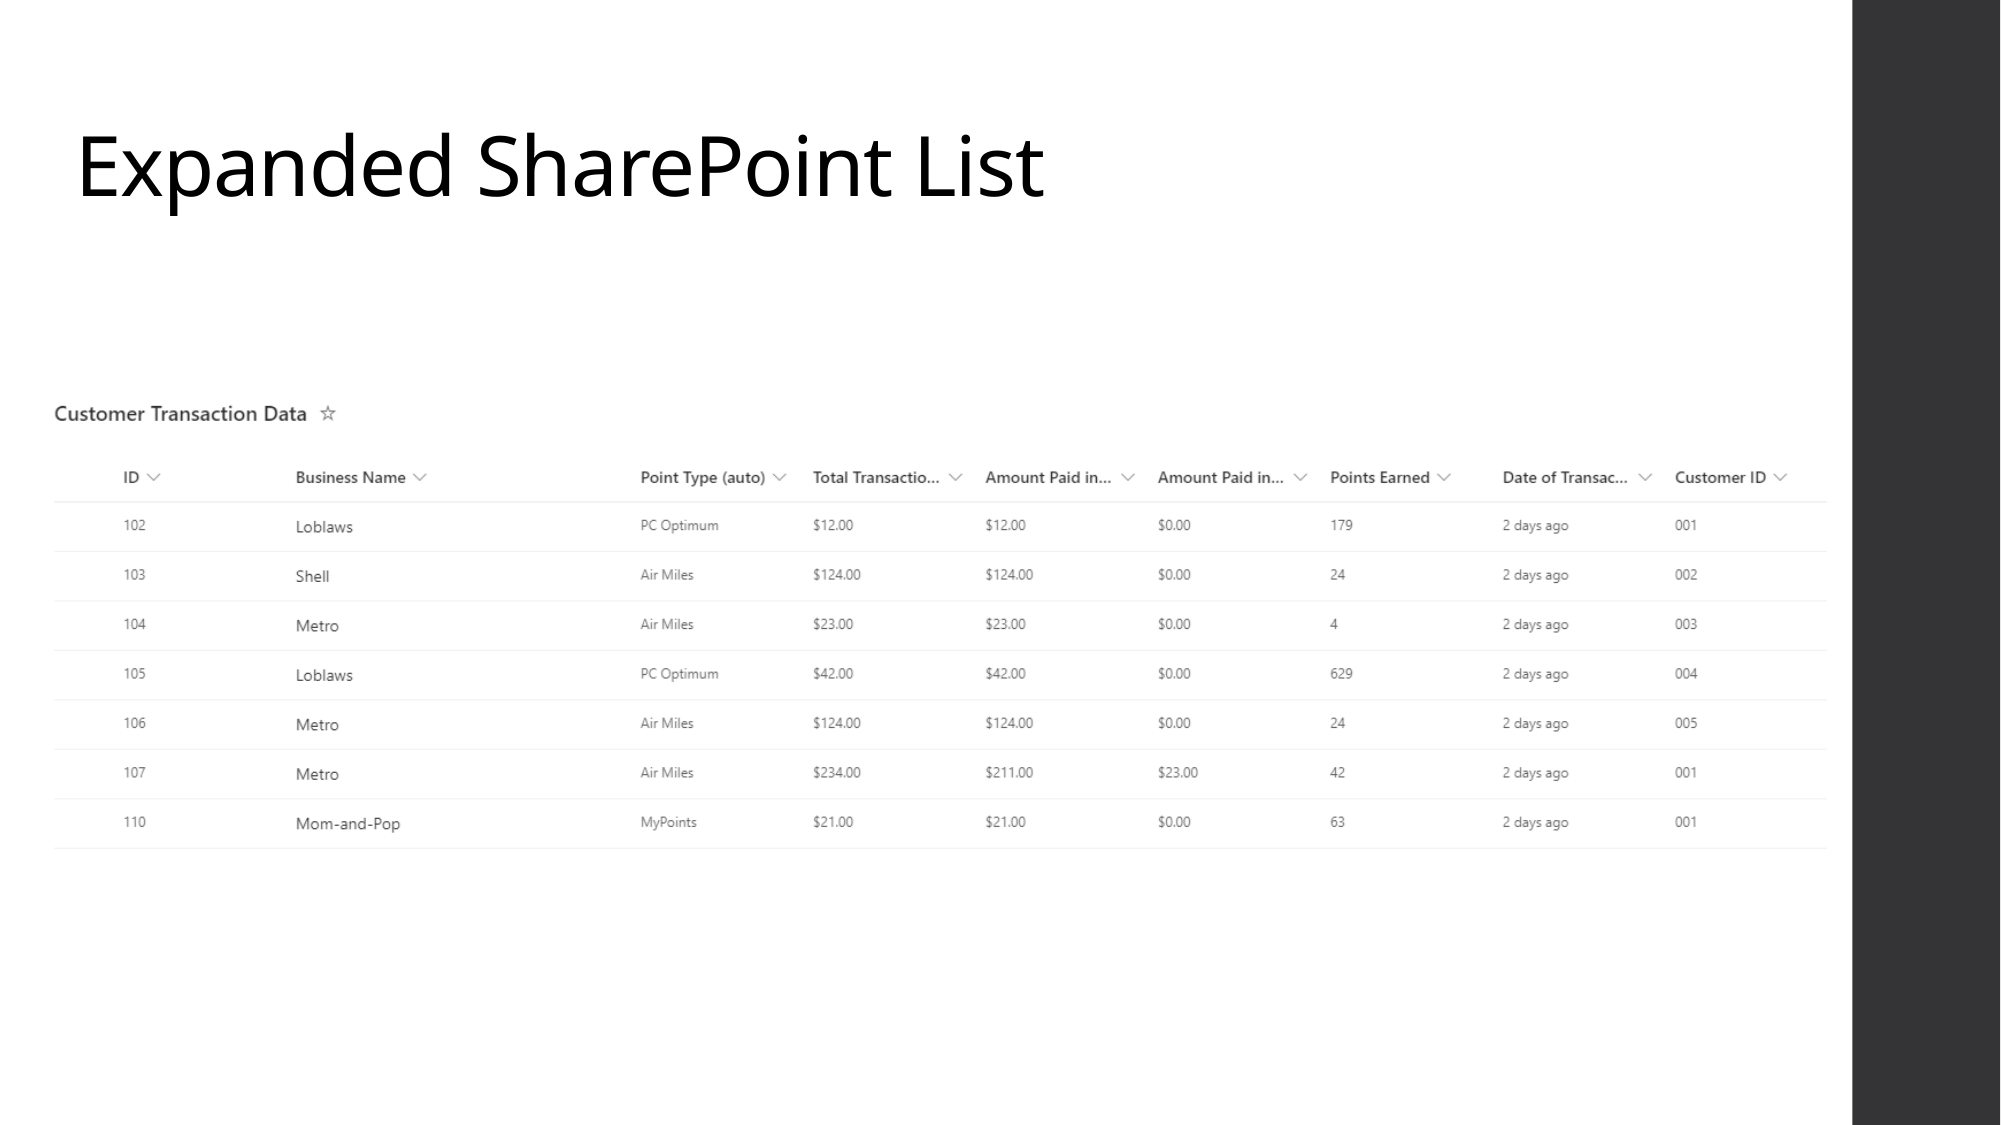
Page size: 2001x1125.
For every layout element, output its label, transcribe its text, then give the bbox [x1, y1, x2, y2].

picture [28, 367, 1828, 972]
text_box Expanded SharePoint List [60, 20, 1149, 222]
